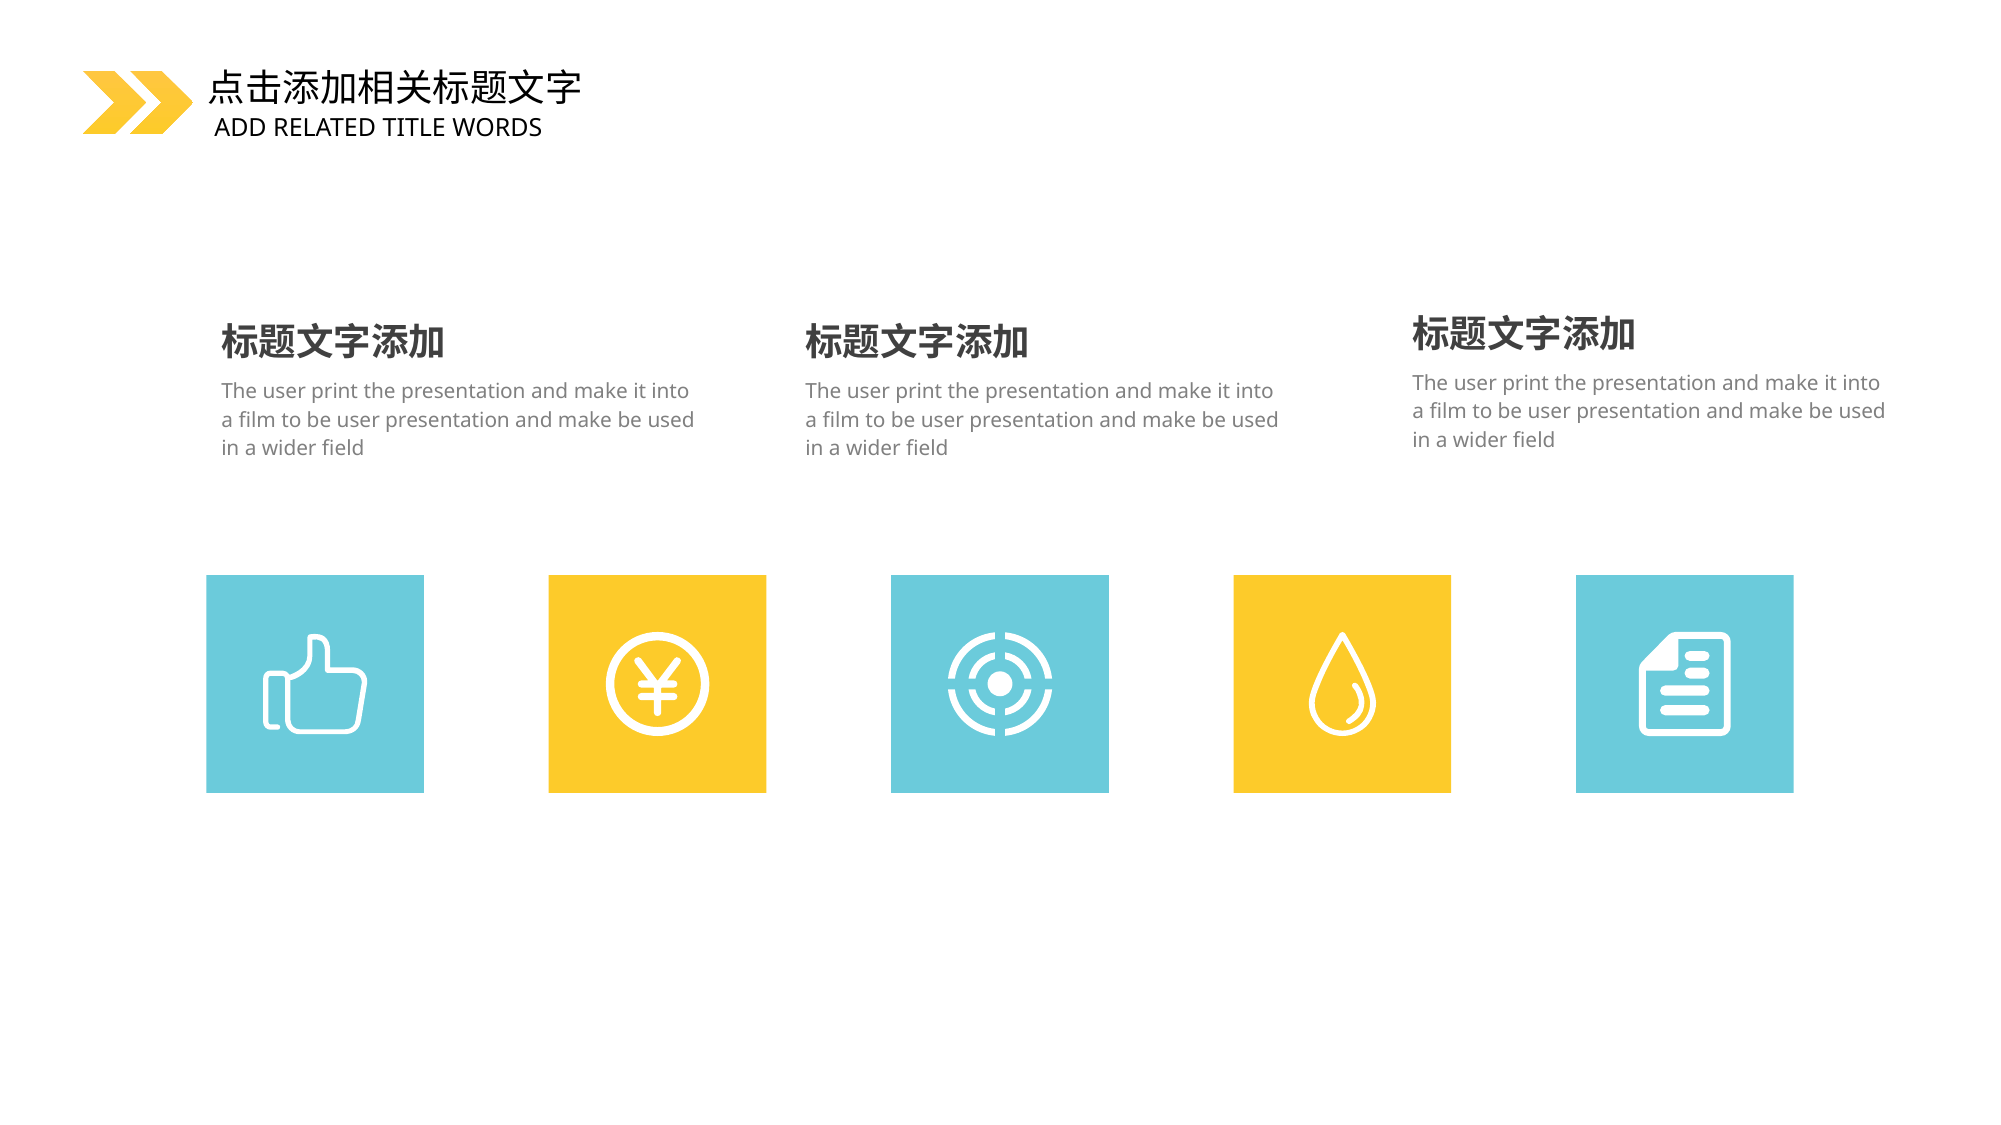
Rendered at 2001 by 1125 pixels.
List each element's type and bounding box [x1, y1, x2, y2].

text_box [1397, 302, 1913, 461]
text_box [790, 310, 1306, 469]
text_box [548, 575, 767, 793]
text_box [1233, 575, 1452, 793]
text_box [206, 310, 722, 469]
text_box [206, 575, 424, 793]
text_box [891, 575, 1109, 793]
text_box [1575, 575, 1794, 793]
